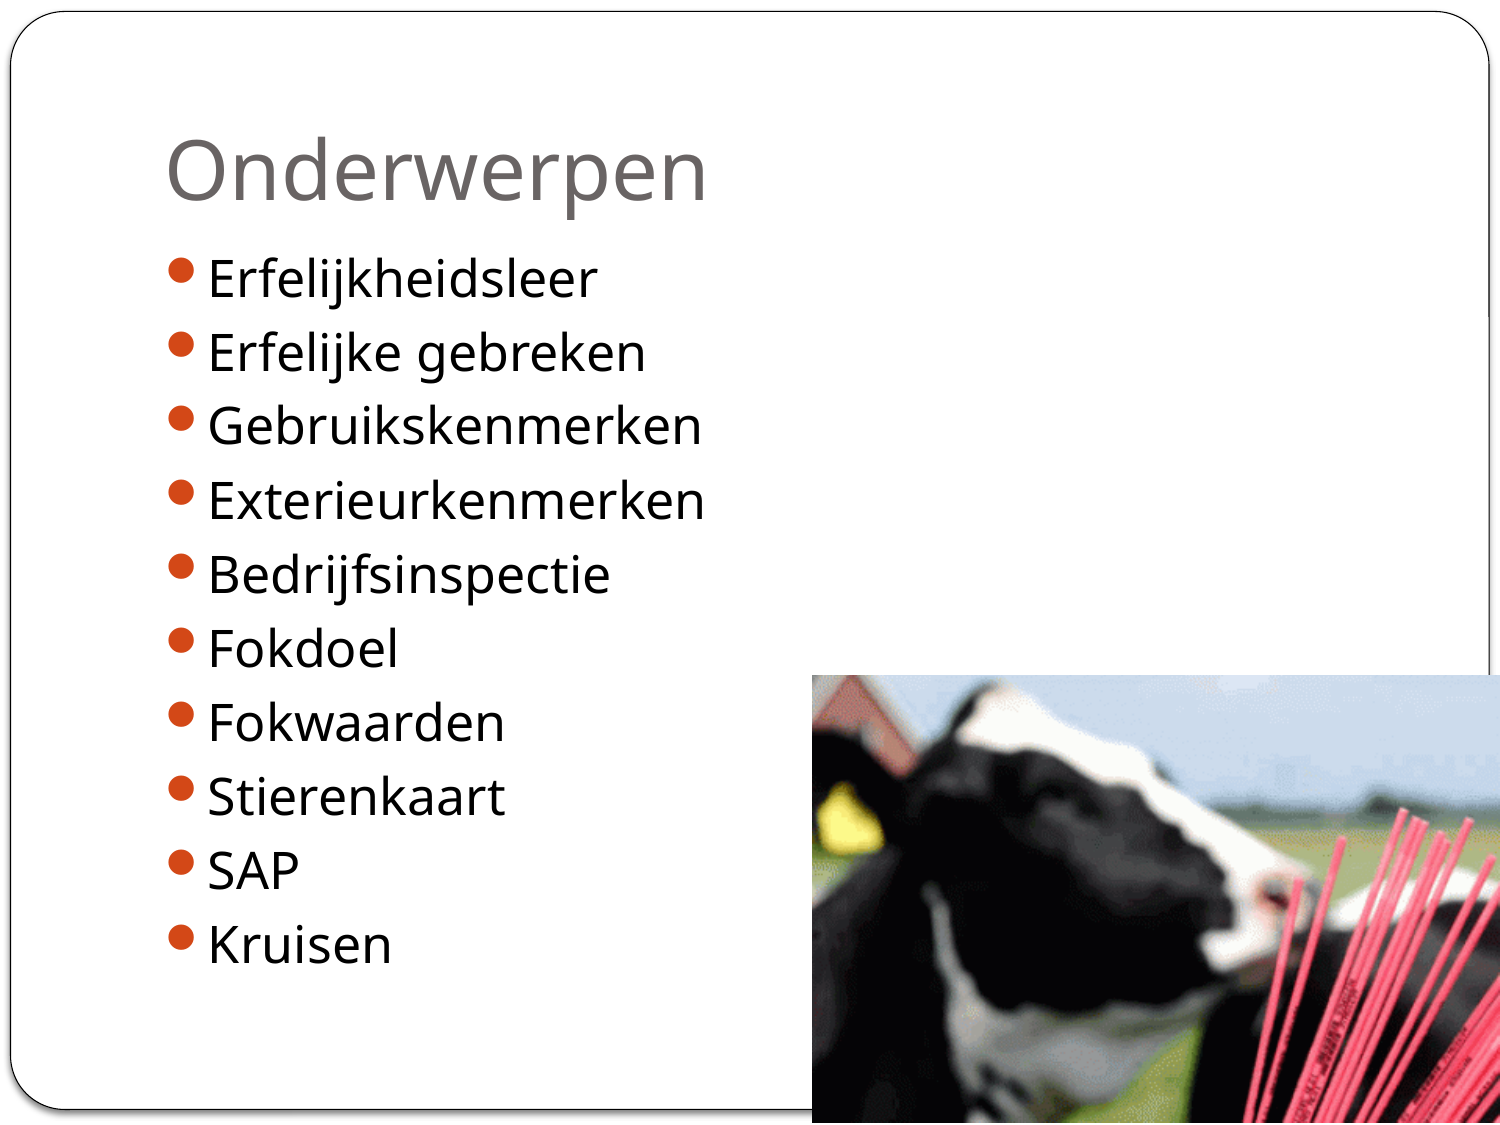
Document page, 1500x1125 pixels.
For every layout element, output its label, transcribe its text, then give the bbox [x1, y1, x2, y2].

picture [812, 675, 1500, 1123]
list Erfelijkheidsleer Erfelijke gebreken Gebruikskenmerken Exterieurkenmerken Bedrijfsinspectie Fokdoel Fokwaarden Stierenkaart SAP Kruisen [150, 237, 1425, 988]
title Onderwerpen [150, 45, 1425, 233]
